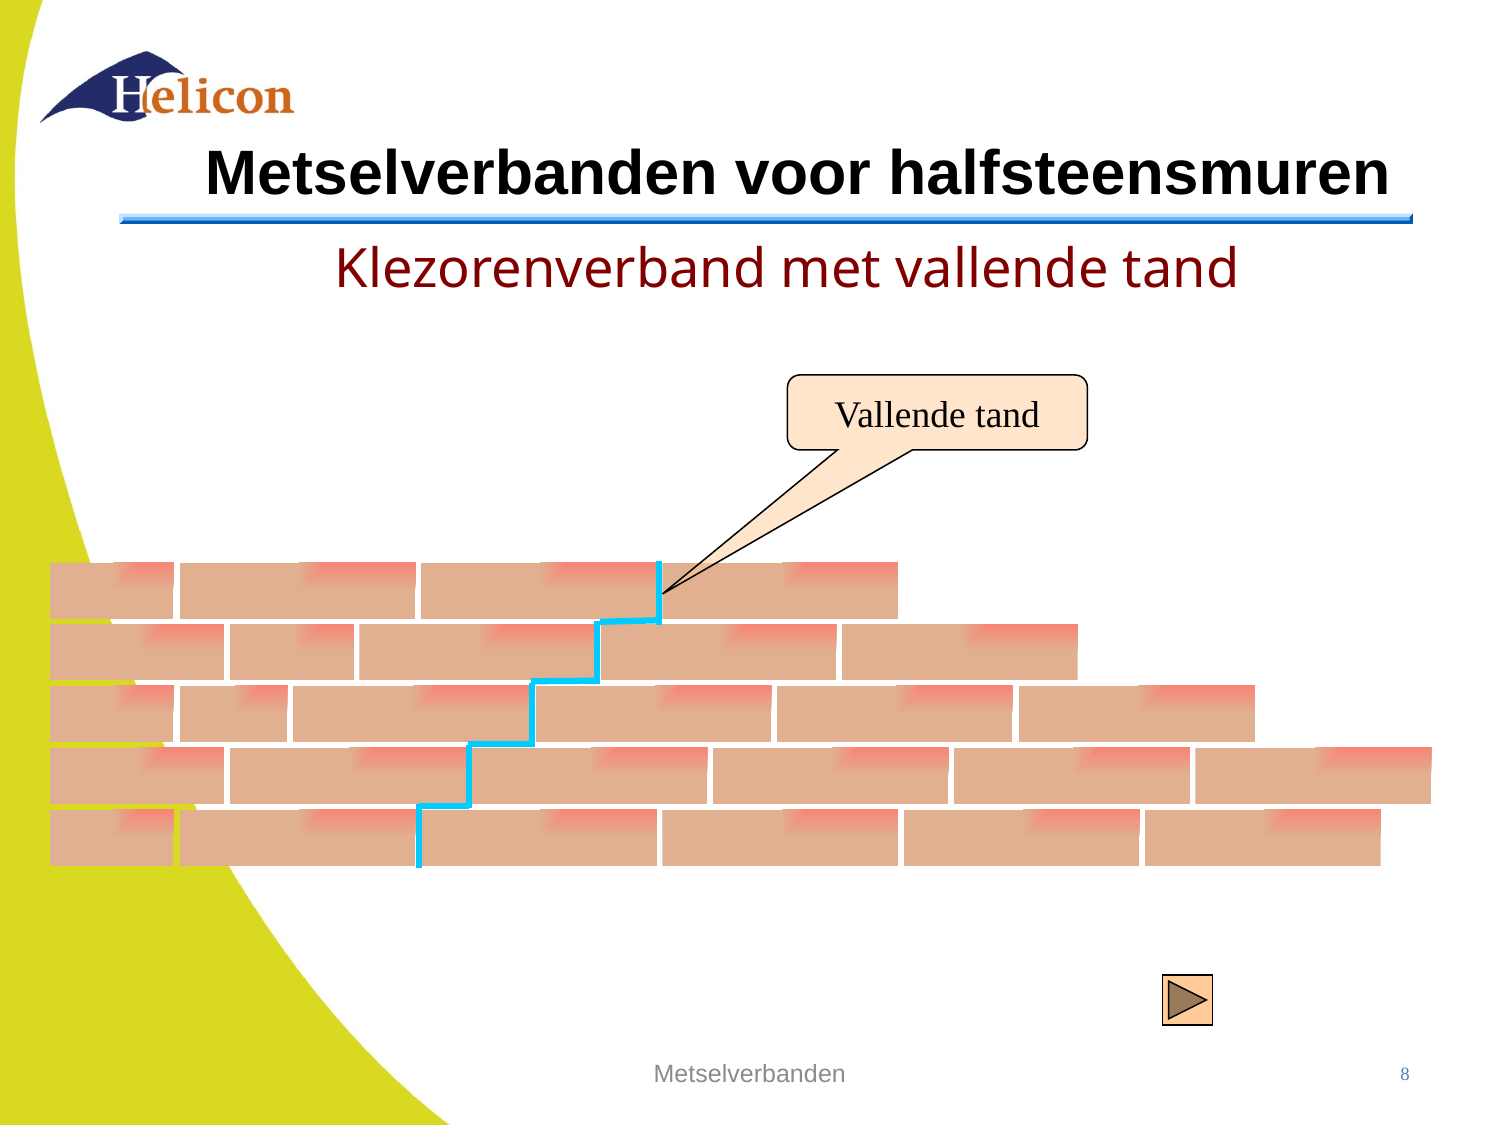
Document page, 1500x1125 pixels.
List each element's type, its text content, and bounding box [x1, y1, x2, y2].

title Metselverbanden voor halfsteensmuren [140, 130, 1392, 208]
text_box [663, 623, 1079, 681]
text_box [661, 562, 899, 620]
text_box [49, 687, 413, 743]
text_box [663, 685, 1256, 743]
text_box Klezorenverband met vallende tand [151, 233, 1424, 293]
footer Metselverbanden [512, 1042, 988, 1103]
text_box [49, 751, 413, 805]
picture [0, 0, 1500, 1125]
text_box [663, 812, 1382, 867]
slide_number 8 [1074, 1042, 1425, 1103]
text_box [49, 811, 413, 867]
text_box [49, 628, 413, 681]
text_box [119, 213, 1413, 224]
text_box [1162, 975, 1213, 1026]
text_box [49, 562, 415, 620]
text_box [663, 747, 1432, 805]
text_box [418, 561, 660, 868]
text_box Vallende tand [703, 374, 1088, 560]
text_box [121, 215, 1413, 224]
